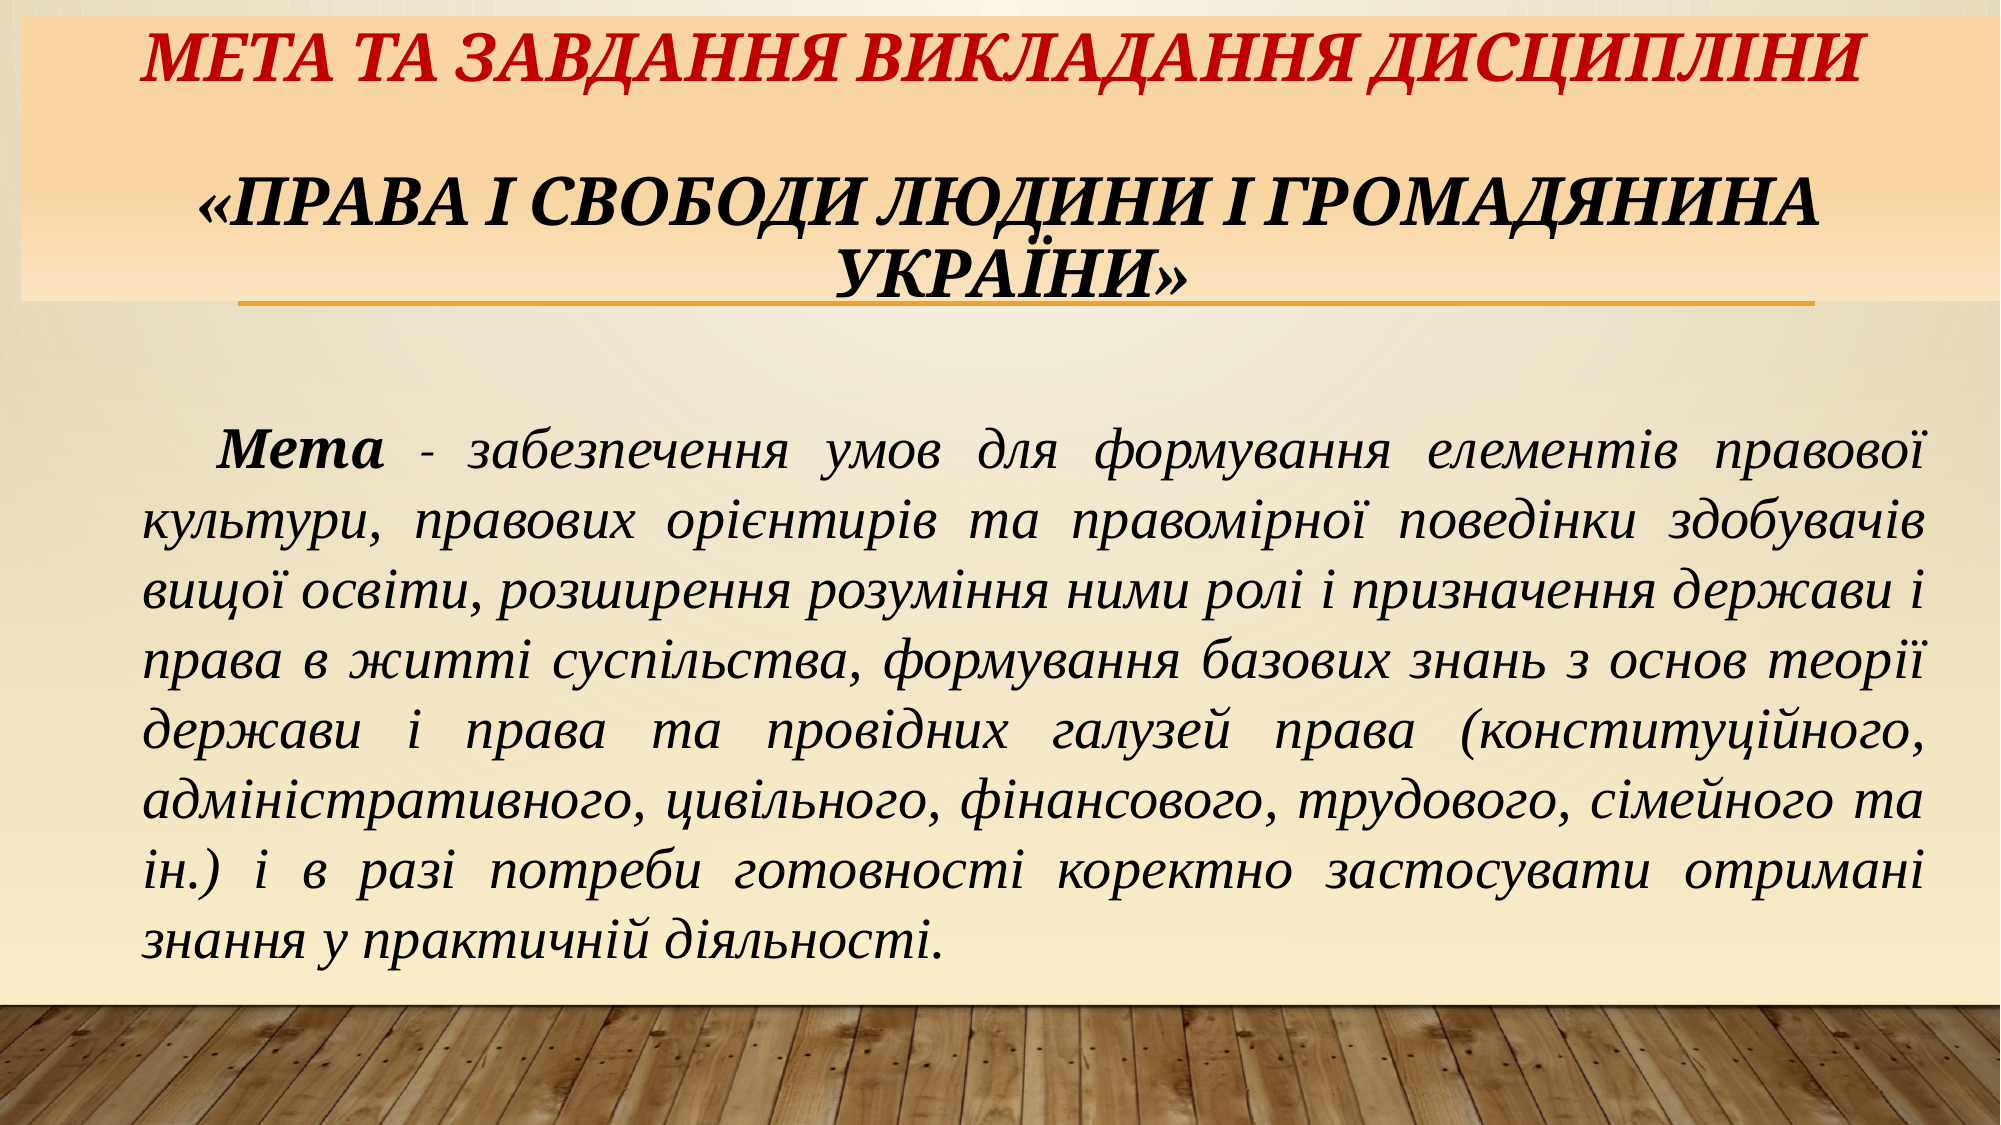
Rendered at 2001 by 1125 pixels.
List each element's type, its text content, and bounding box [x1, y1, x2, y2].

title Мета та завдання викладання дисципліни «ПРАВА І СВОБОДИ ЛЮДИНИ І ГРОМАДЯНИНА УКРАЇНИ» [21, 16, 2000, 301]
text_box Мета - забезпечення умов для формування елементів правової культури, правових орієнтирів та правомірної поведінки здобувачів вищої освіти, розширення розуміння ними ролі і призначення держави і права в житті суспільства, формування базових знань з основ теорії держави і права та провідних галузей права (конституційного, адміністративного, цивільного, фінансового, трудового, сімейного та ін.) і в разі потреби готовності коректно застосувати отримані знання у практичній діяльності. [127, 402, 1942, 978]
picture [0, 1005, 2000, 1125]
